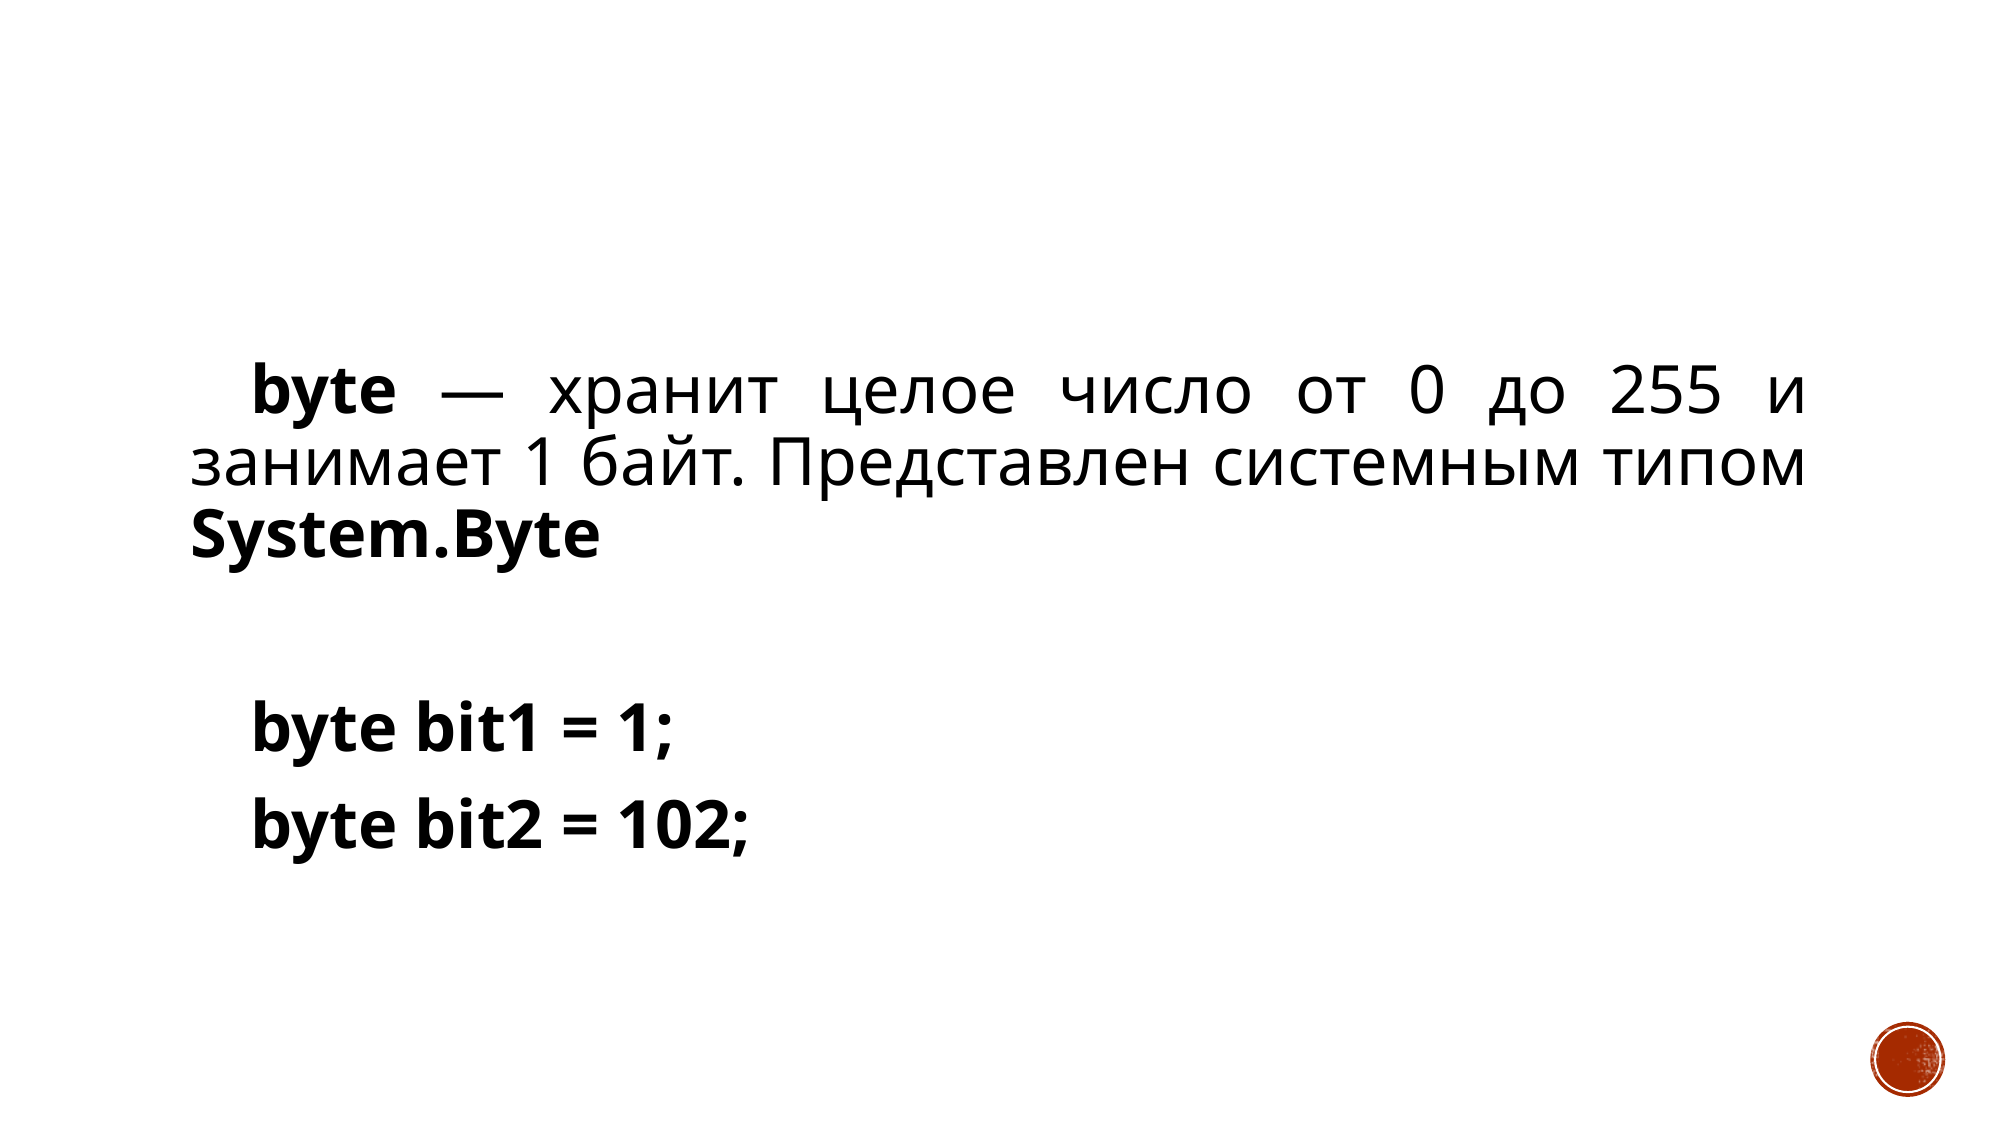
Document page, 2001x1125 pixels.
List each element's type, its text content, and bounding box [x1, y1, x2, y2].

list byte — хранит целое число от 0 до 255 и занимает 1 байт. Представлен системным типом System.Byte byte bit1 = 1; byte bit2 = 102; [175, 348, 1826, 1013]
